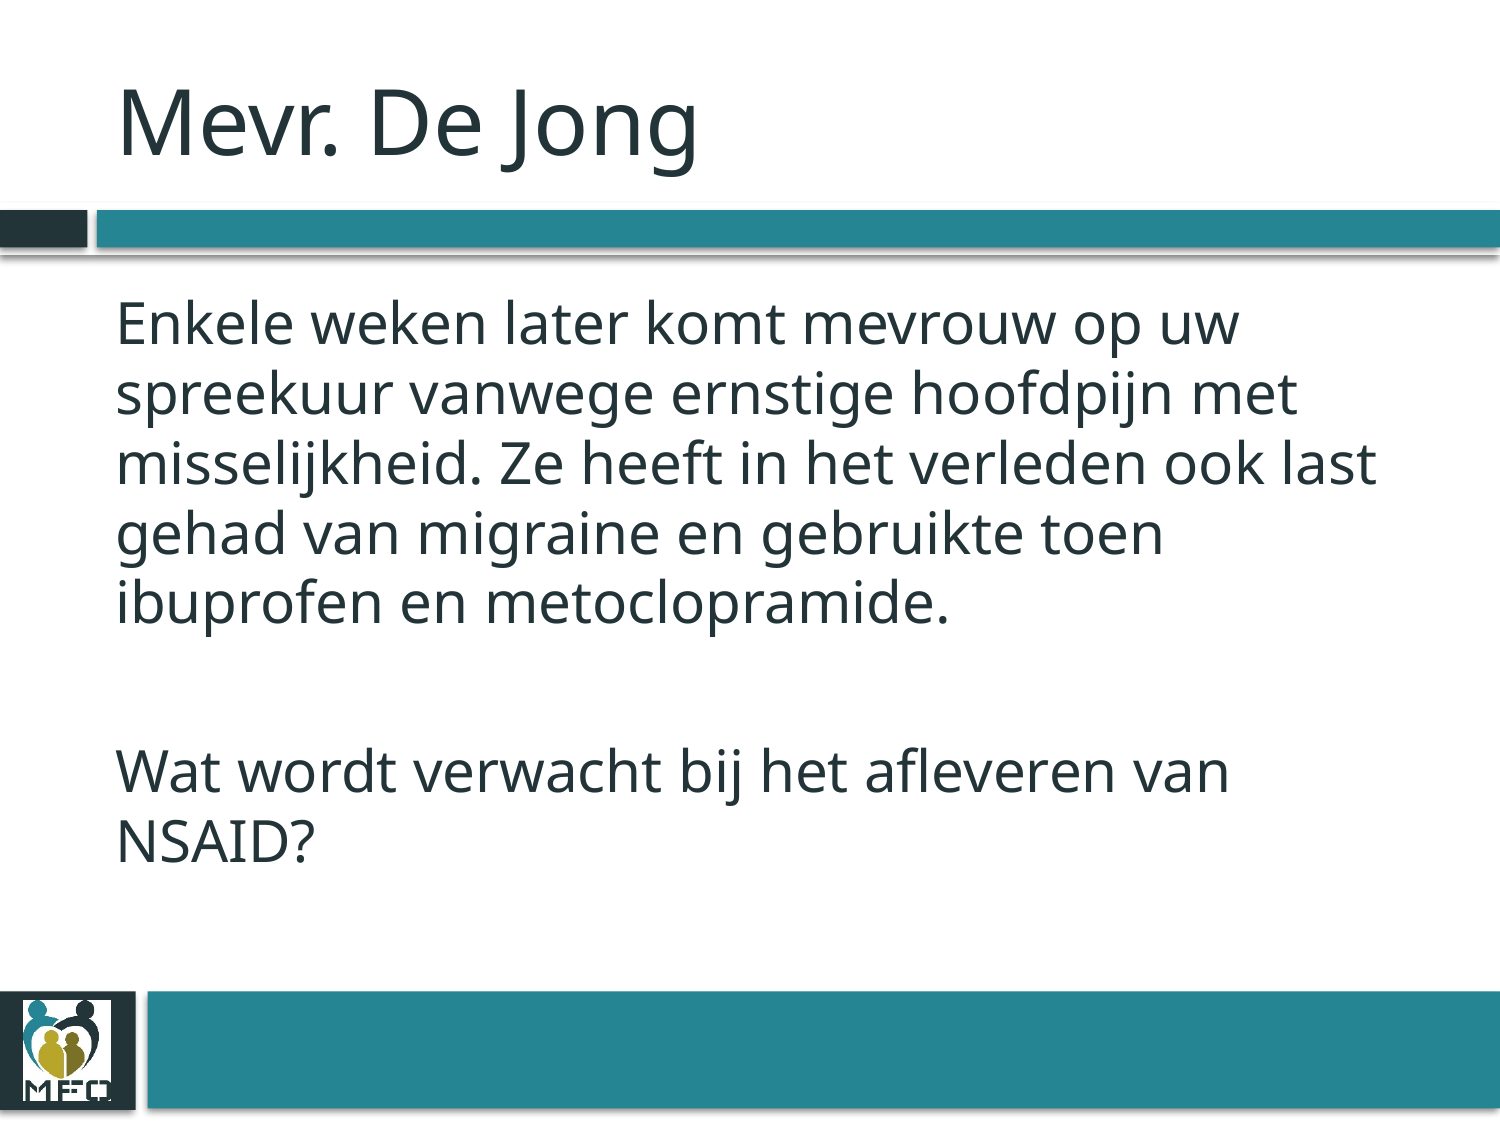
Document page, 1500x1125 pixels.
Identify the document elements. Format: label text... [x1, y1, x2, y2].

title Mevr. De Jong [100, 37, 1438, 200]
list Enkele weken later komt mevrouw op uw spreekuur vanwege ernstige hoofdpijn met misselijkheid. Ze heeft in het verleden ook last gehad van migraine en gebruikte toen ibuprofen en metoclopramide. Wat wordt verwacht bij het afleveren van NSAID? [100, 278, 1438, 953]
picture [23, 1000, 111, 1101]
